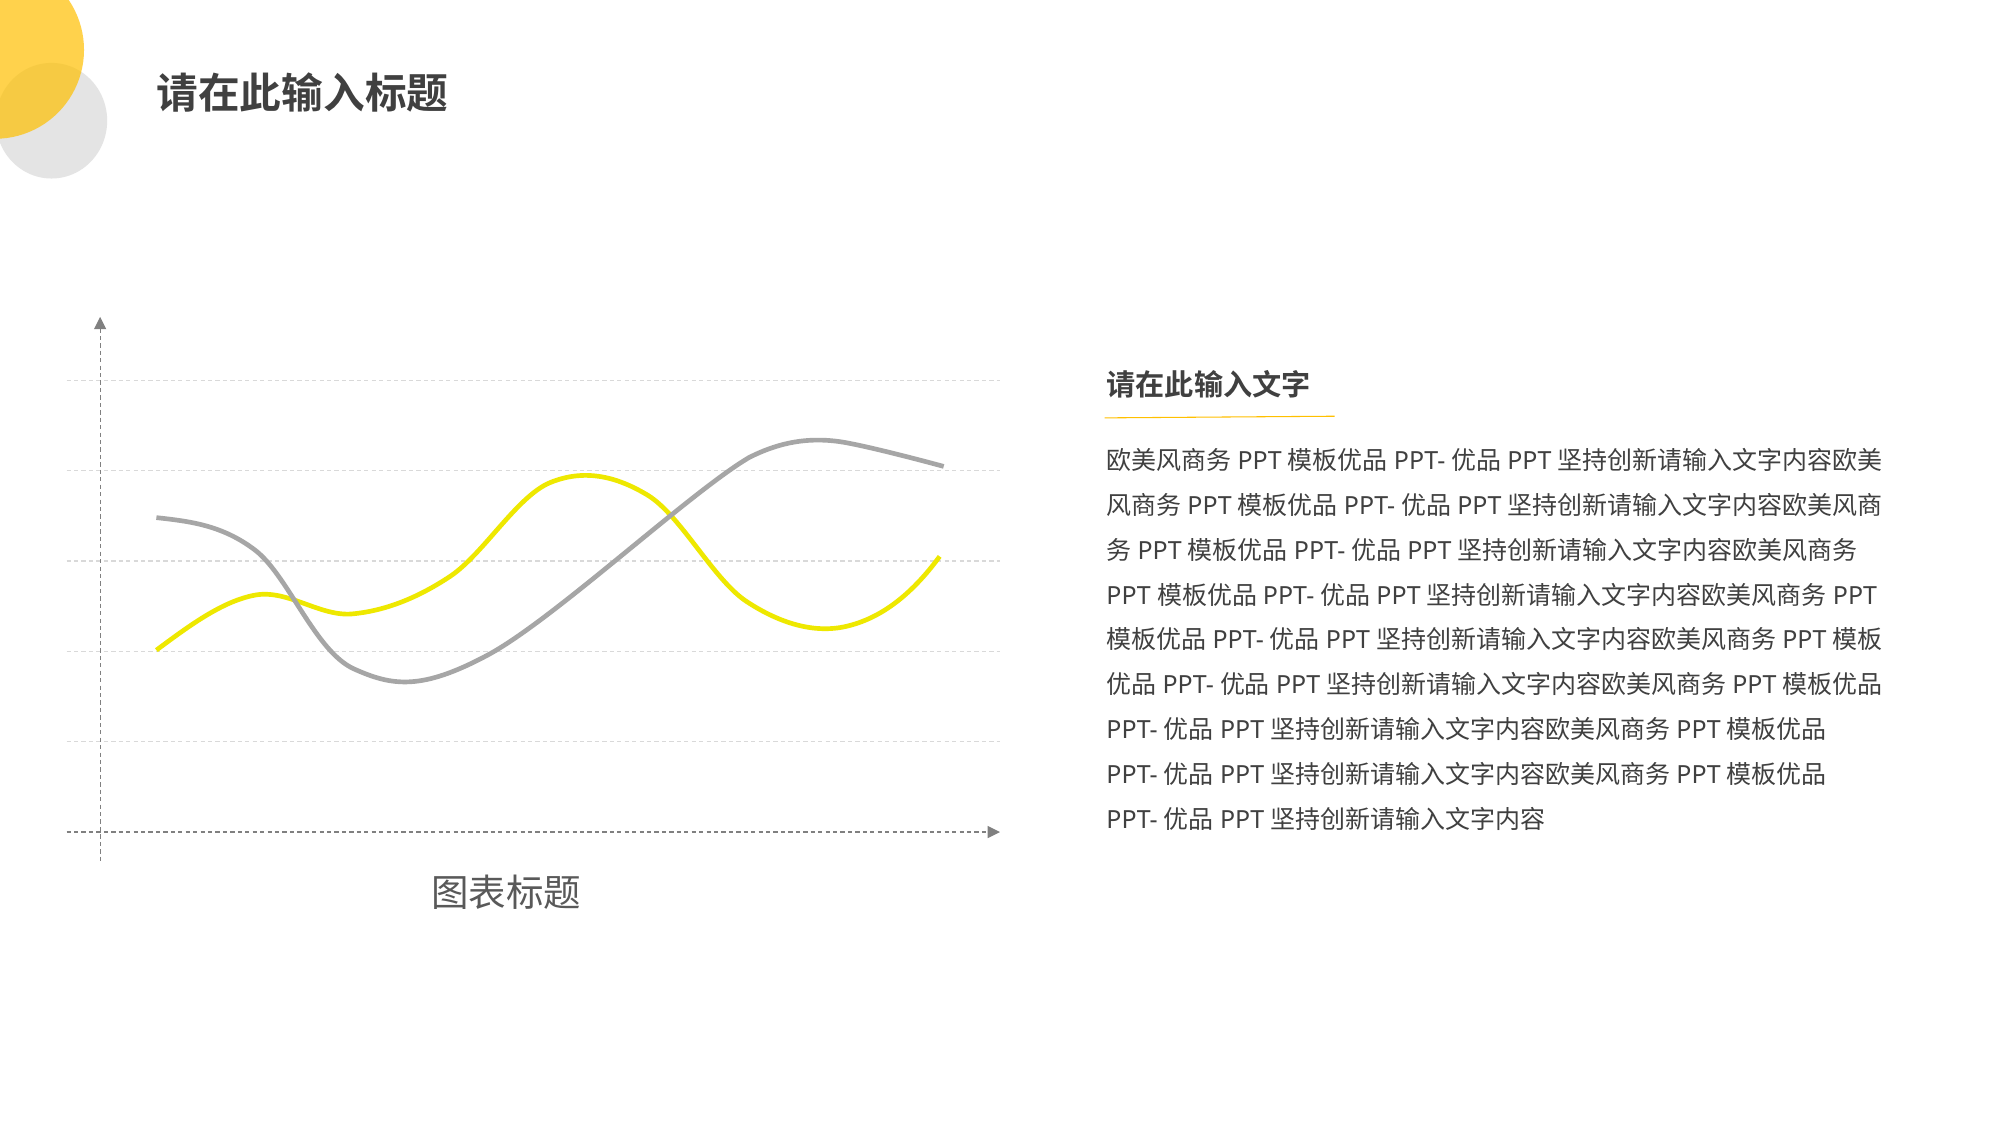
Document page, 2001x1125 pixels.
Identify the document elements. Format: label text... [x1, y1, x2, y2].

text_box 图表标题 [416, 862, 597, 922]
text_box 欧美风商务PPT模板优品PPT-优品PPT坚持创新请输入文字内容欧美风商务PPT模板优品PPT-优品PPT坚持创新请输入文字内容欧美风商务PPT模板优品PPT-优品PPT坚持创新请输入文字内容欧美风商务PPT模板优品PPT-优品PPT坚持创新请输入文字内容欧美风商务PPT模板优品PPT-优品PPT坚持创新请输入文字内容欧美风商务PPT模板优品PPT-优品PPT坚持创新请输入文字内容欧美风商务PPT模板优品PPT-优品PPT坚持创新请输入文字内容欧美风商务PPT模板优品PPT-优品PPT坚持创新请输入文字内容欧美风商务PPT模板优品PPT-优品PPT坚持创新请输入文字内容 [1091, 422, 1899, 841]
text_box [66, 316, 1000, 862]
text_box 请在此输入标题 [141, 59, 464, 124]
text_box 请在此输入文字 [1091, 358, 1326, 409]
